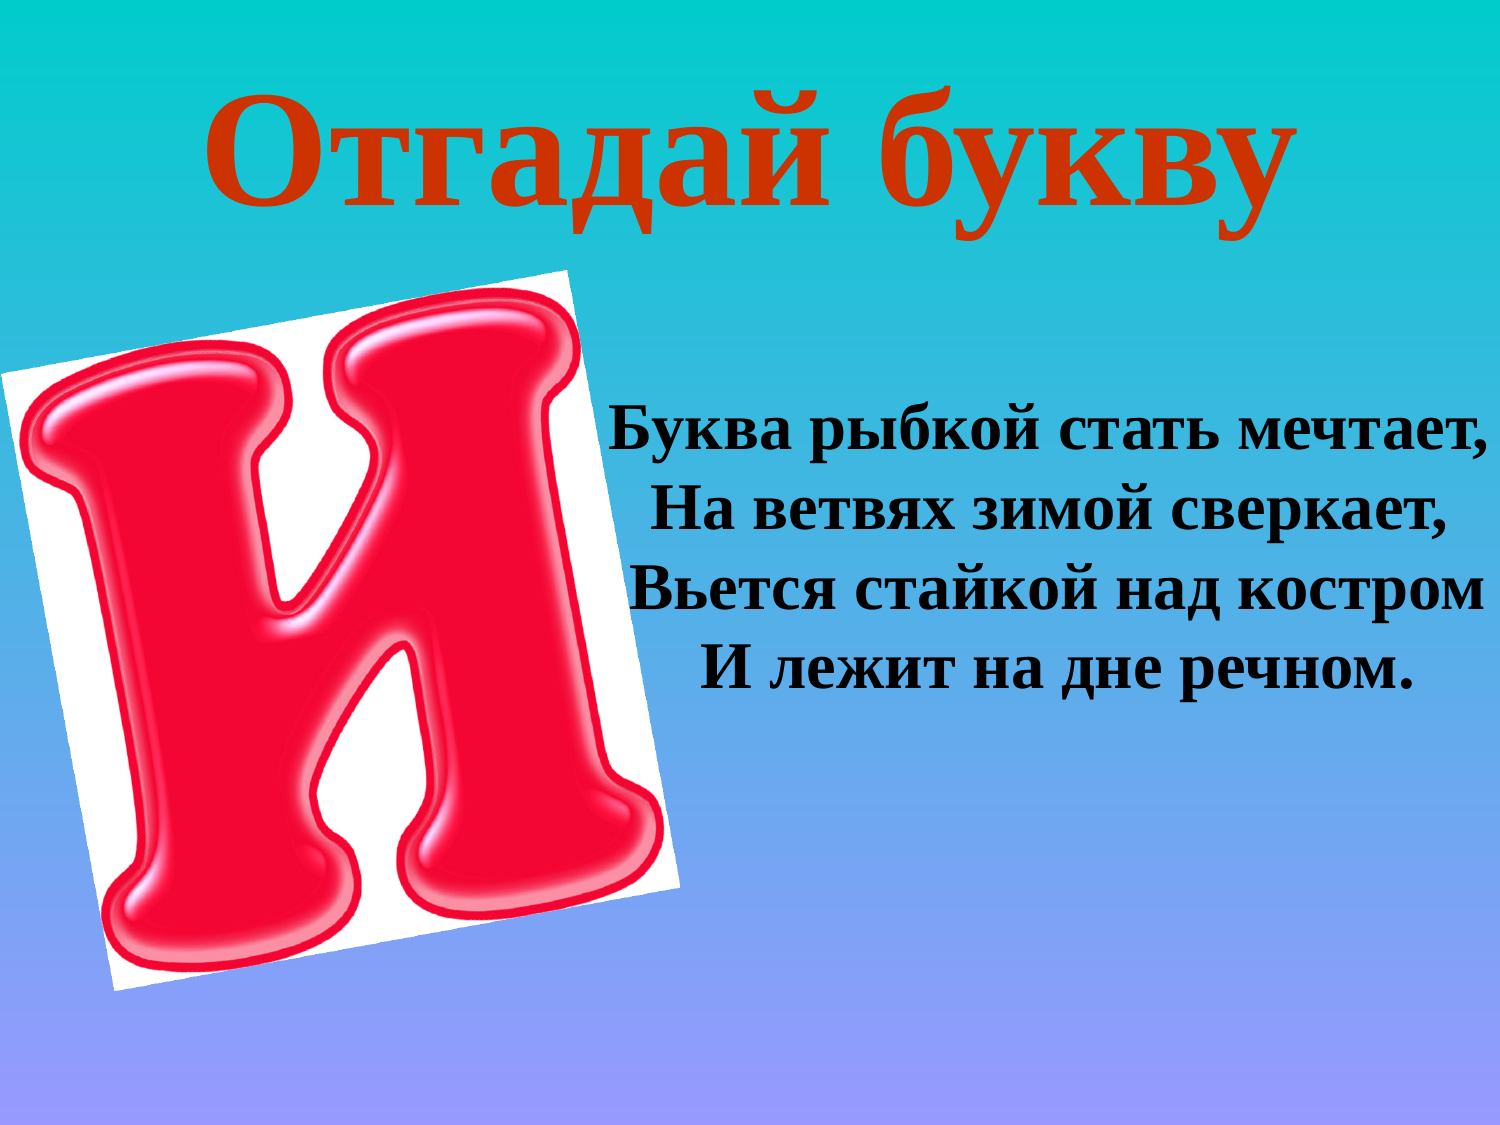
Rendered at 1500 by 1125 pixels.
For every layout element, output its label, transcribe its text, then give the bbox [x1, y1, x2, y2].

title Отгадай букву [75, 45, 1425, 233]
picture [2, 270, 680, 990]
list Буква рыбкой стать мечтает, На ветвях зимой сверкает, Вьется стайкой над костром И лежит на дне речном. [633, 375, 1500, 821]
